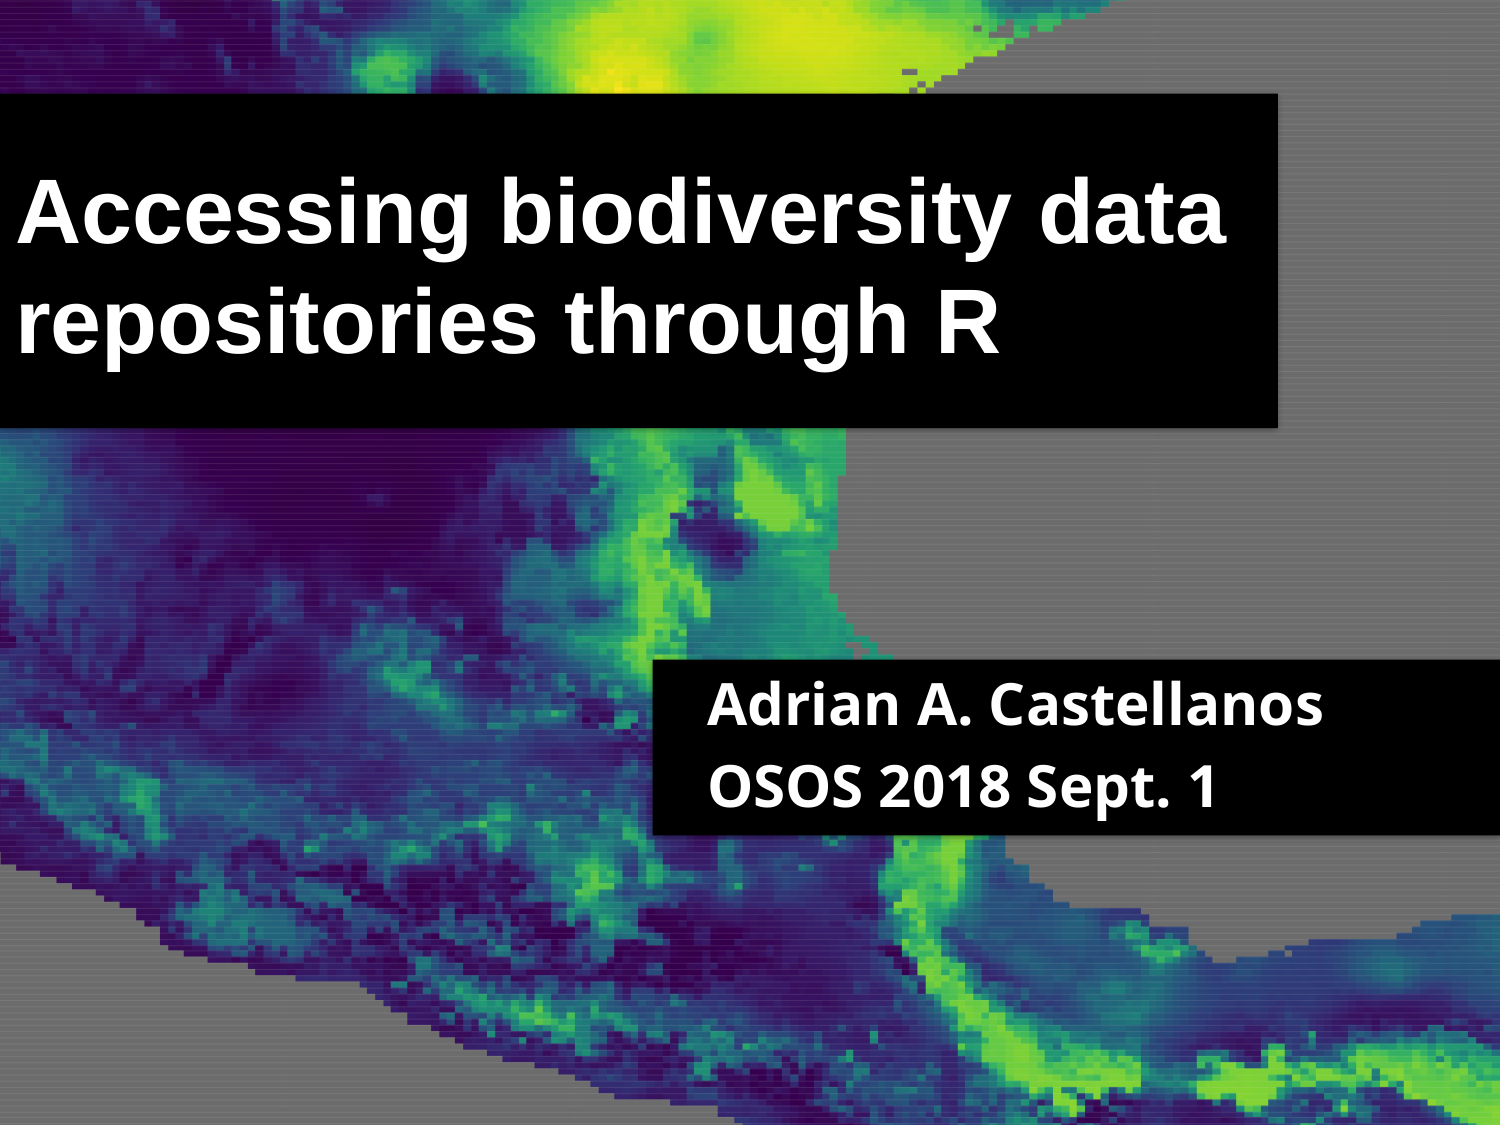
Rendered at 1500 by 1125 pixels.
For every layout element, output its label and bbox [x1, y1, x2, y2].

text_box [0, 93, 1279, 429]
picture [0, 0, 1500, 1125]
